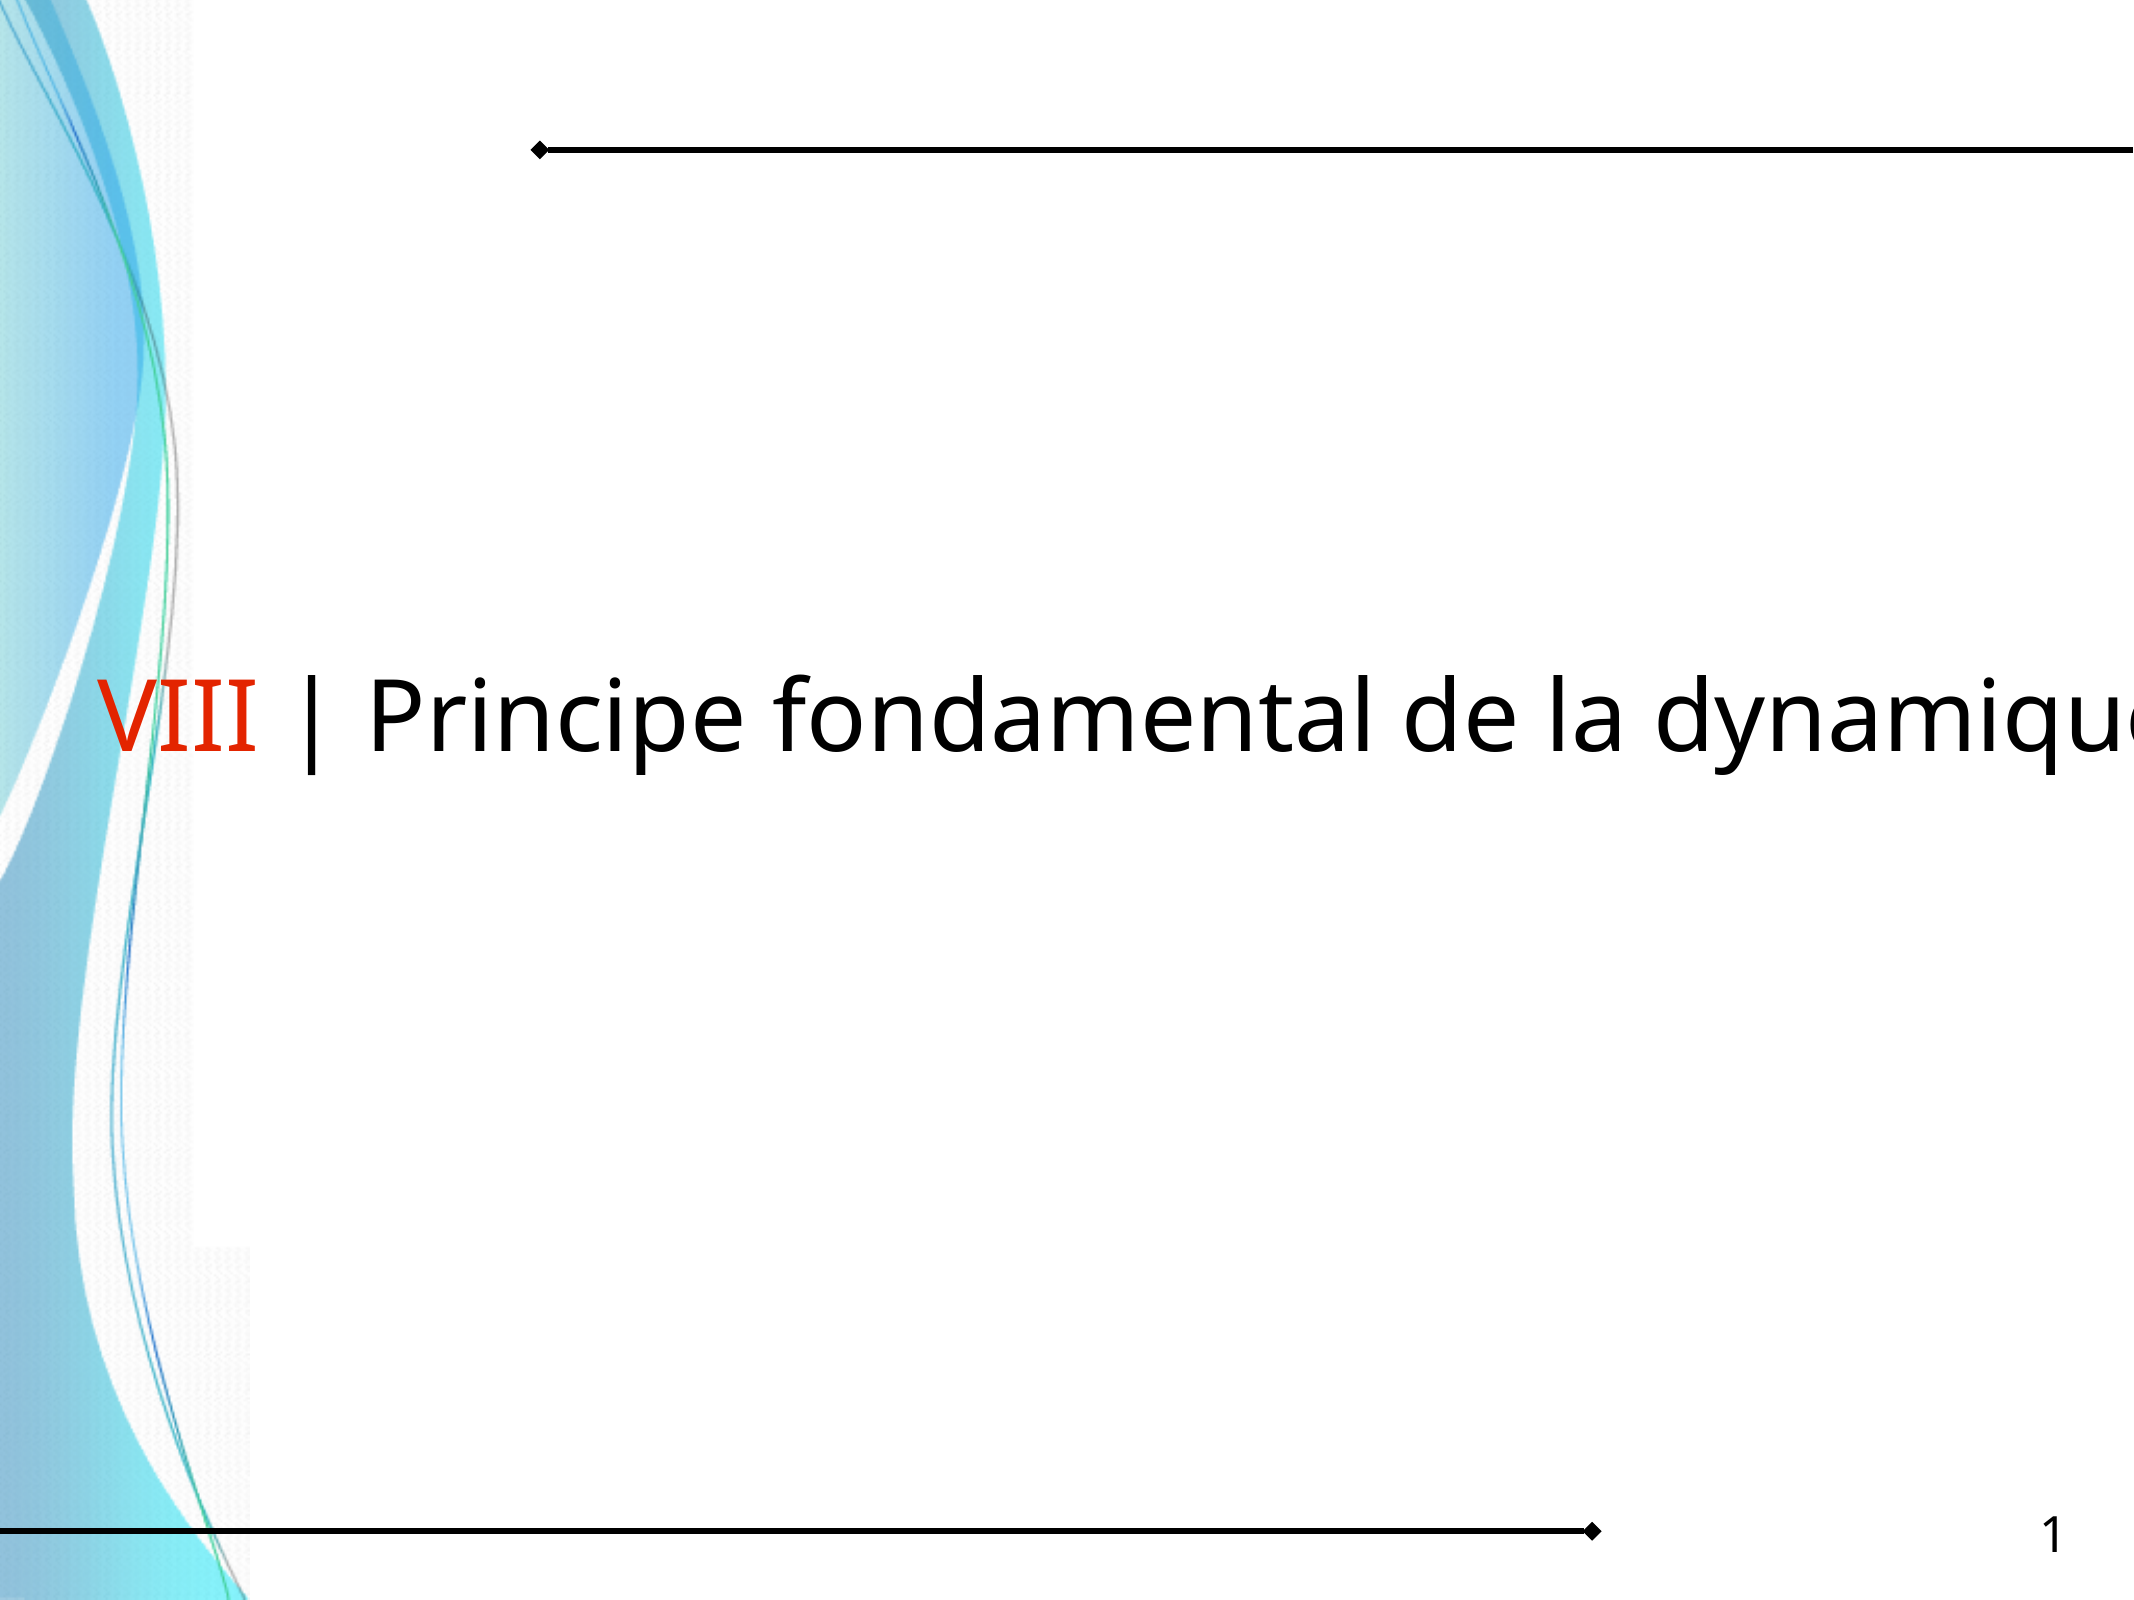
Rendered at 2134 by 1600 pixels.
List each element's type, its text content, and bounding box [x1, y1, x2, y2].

slide_number 1 [2030, 1493, 2076, 1570]
text_box [261, 1525, 1599, 1538]
picture [0, 0, 251, 1600]
text_box VIII | Principe fondamental de la dynamique [261, 642, 2134, 780]
text_box [533, 143, 2133, 157]
